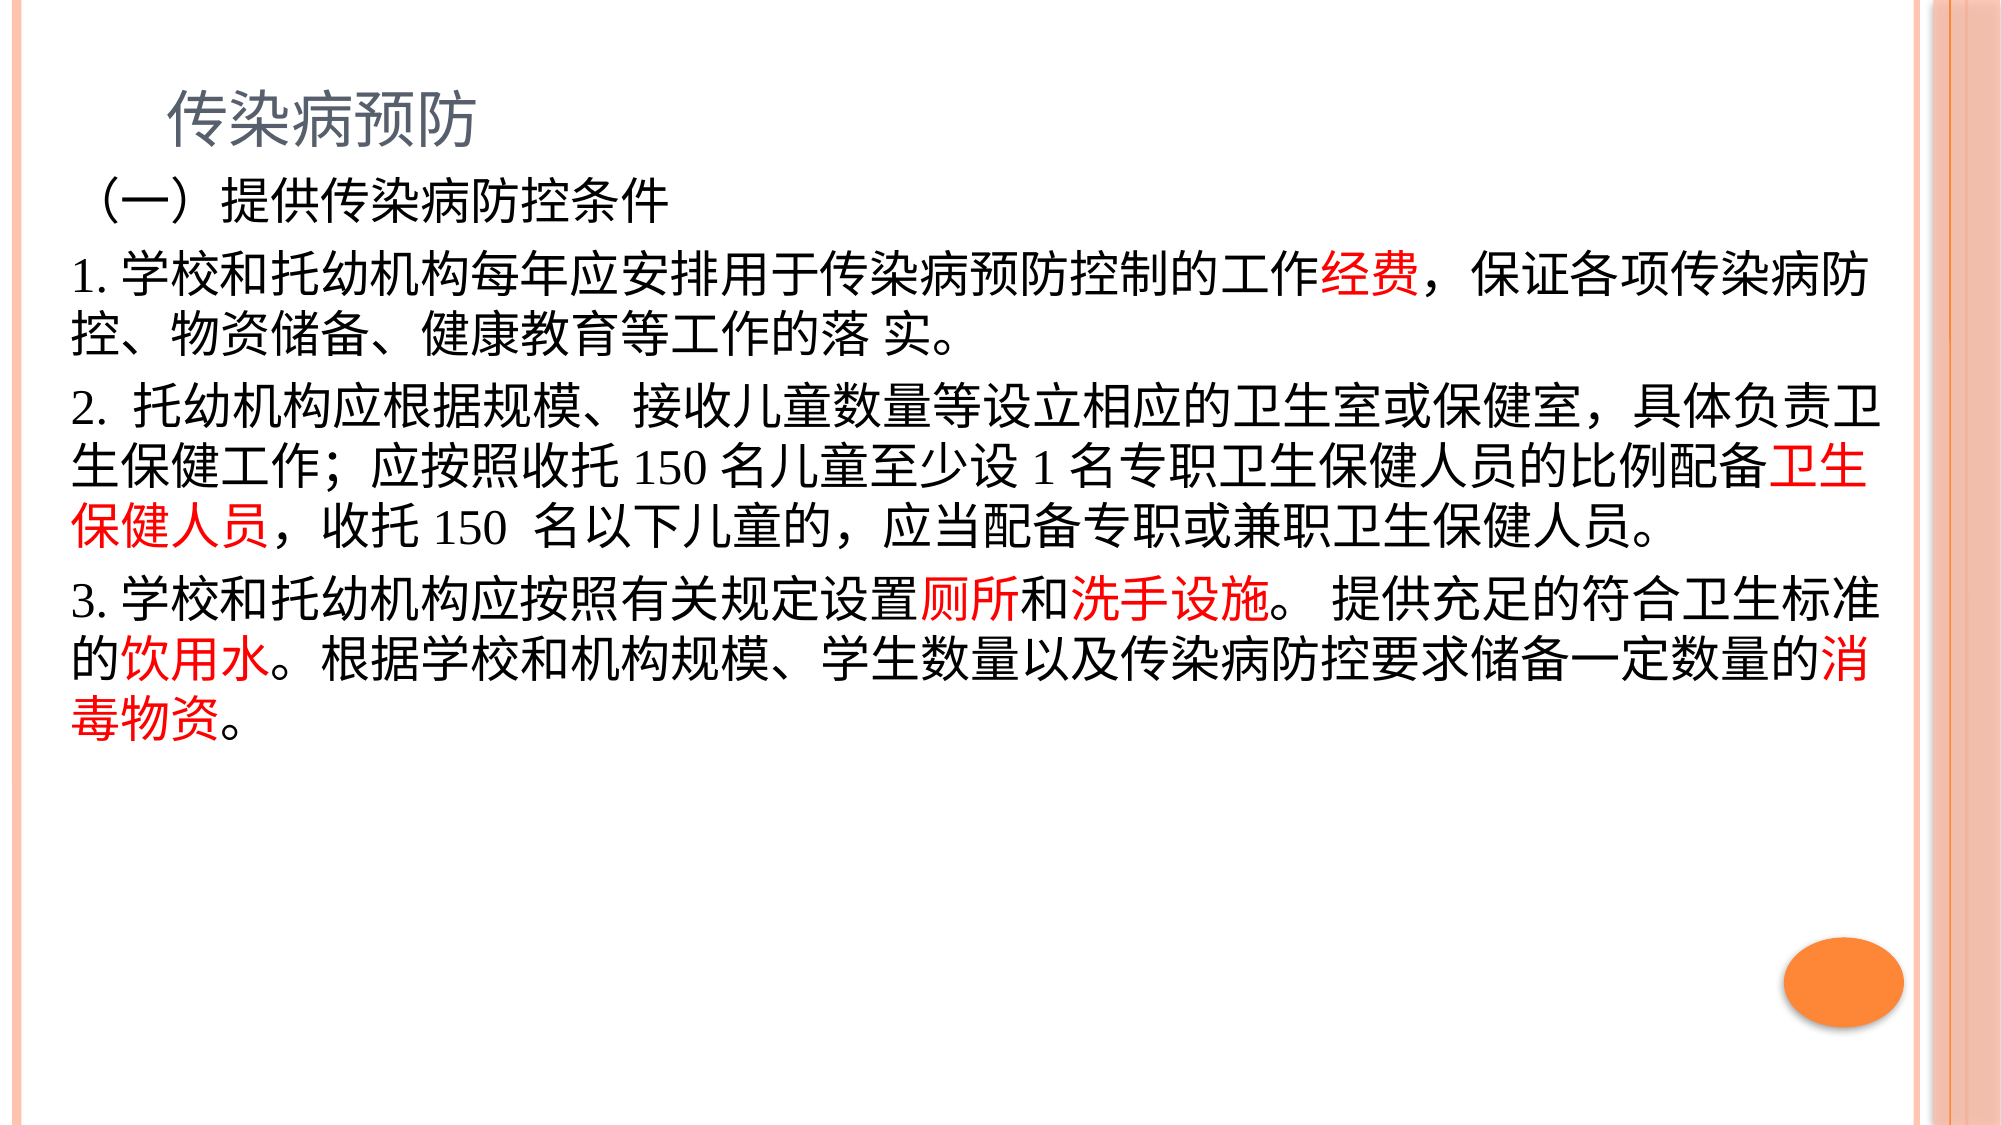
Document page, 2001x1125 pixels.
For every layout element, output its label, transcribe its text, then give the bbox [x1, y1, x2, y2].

list （一）提供传染病防控条件 1.学校和托幼机构每年应安排用于传染病预防控制的工作经费，保证各项传染病防控、物资储备、健康教育等工作的落 实。 2. 托幼机构应根据规模、接收儿童数量等设立相应的卫生室或保健室，具体负责卫生保健工作；应按照收托150名儿童至少设1名专职卫生保健人员的比例配备卫生保健人员，收托150 名以下儿童的，应当配备专职或兼职卫生保健人员。 3.学校和托幼机构应按照有关规定设置厕所和洗手设施。 提供充足的符合卫生标准的饮用水。根据学校和机构规模、学生数量以及传染病防控要求储备一定数量的消毒物资。 [55, 162, 1925, 1101]
title 传染病预防 [151, 0, 1877, 162]
